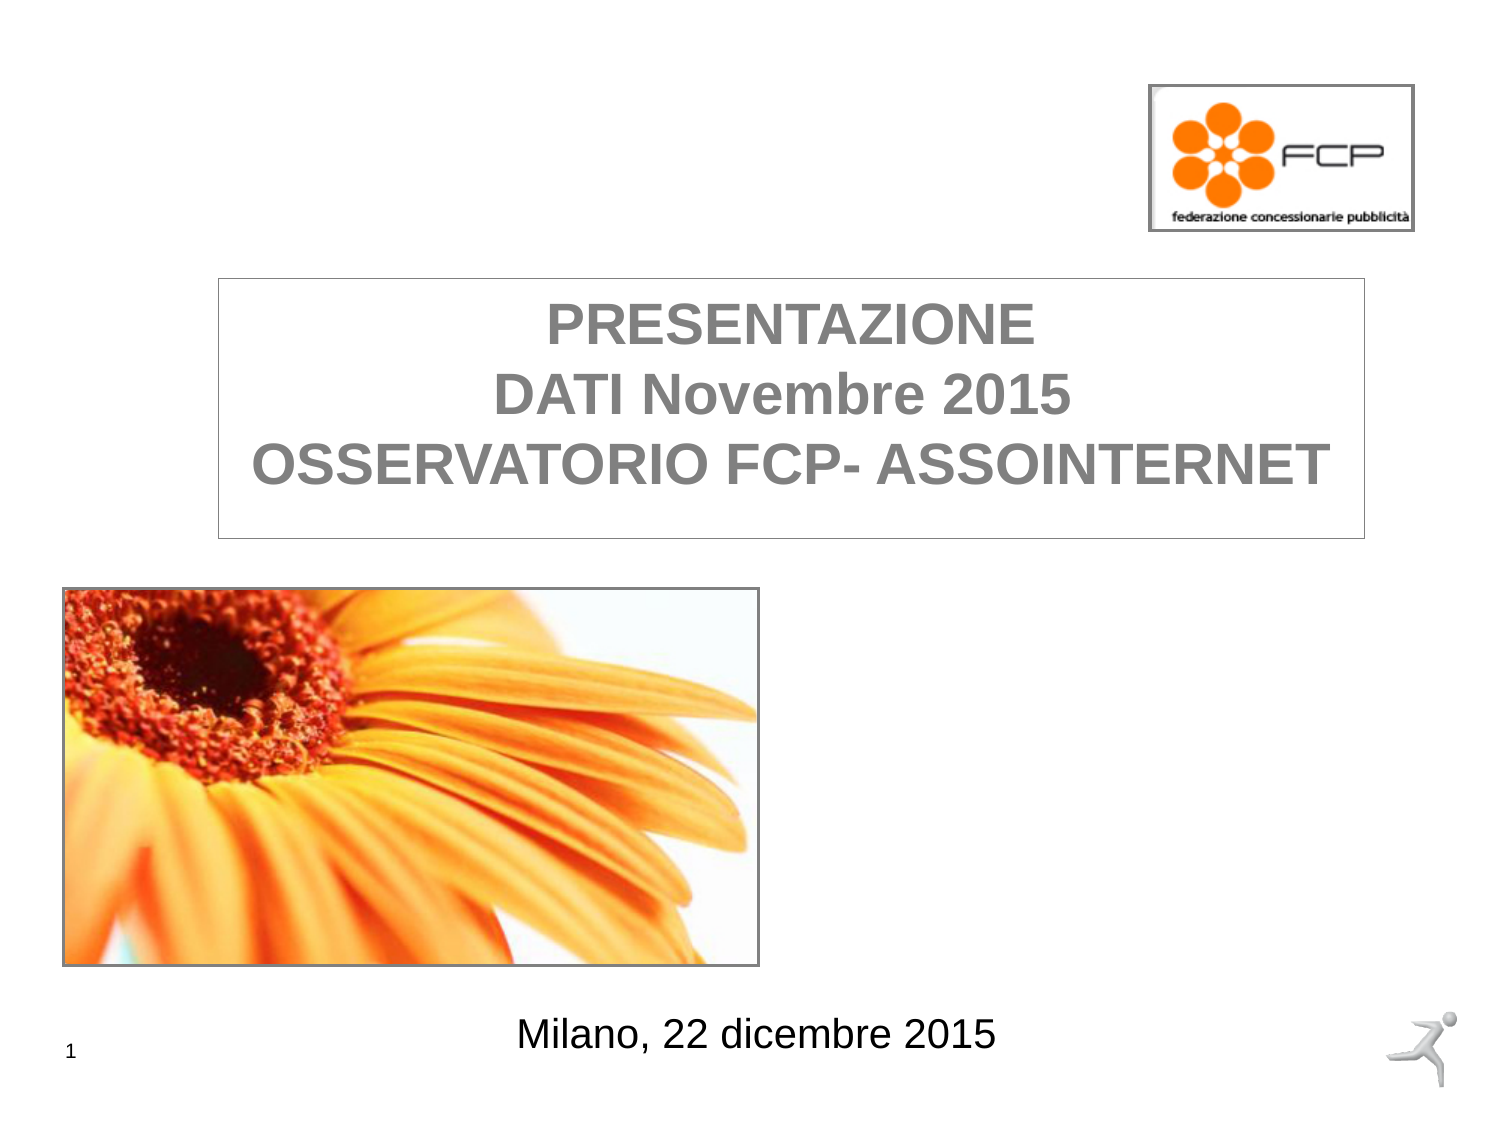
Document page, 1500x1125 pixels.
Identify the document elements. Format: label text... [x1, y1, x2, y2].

text_box Milano, 22 dicembre 2015 [349, 999, 1164, 1106]
picture [64, 589, 757, 965]
picture [1151, 86, 1412, 229]
title PRESENTAZIONE DATI Novembre 2015 OSSERVATORIO FCP- ASSOINTERNET [218, 278, 1365, 539]
subtitle [289, 964, 1103, 1071]
picture [1366, 990, 1476, 1109]
